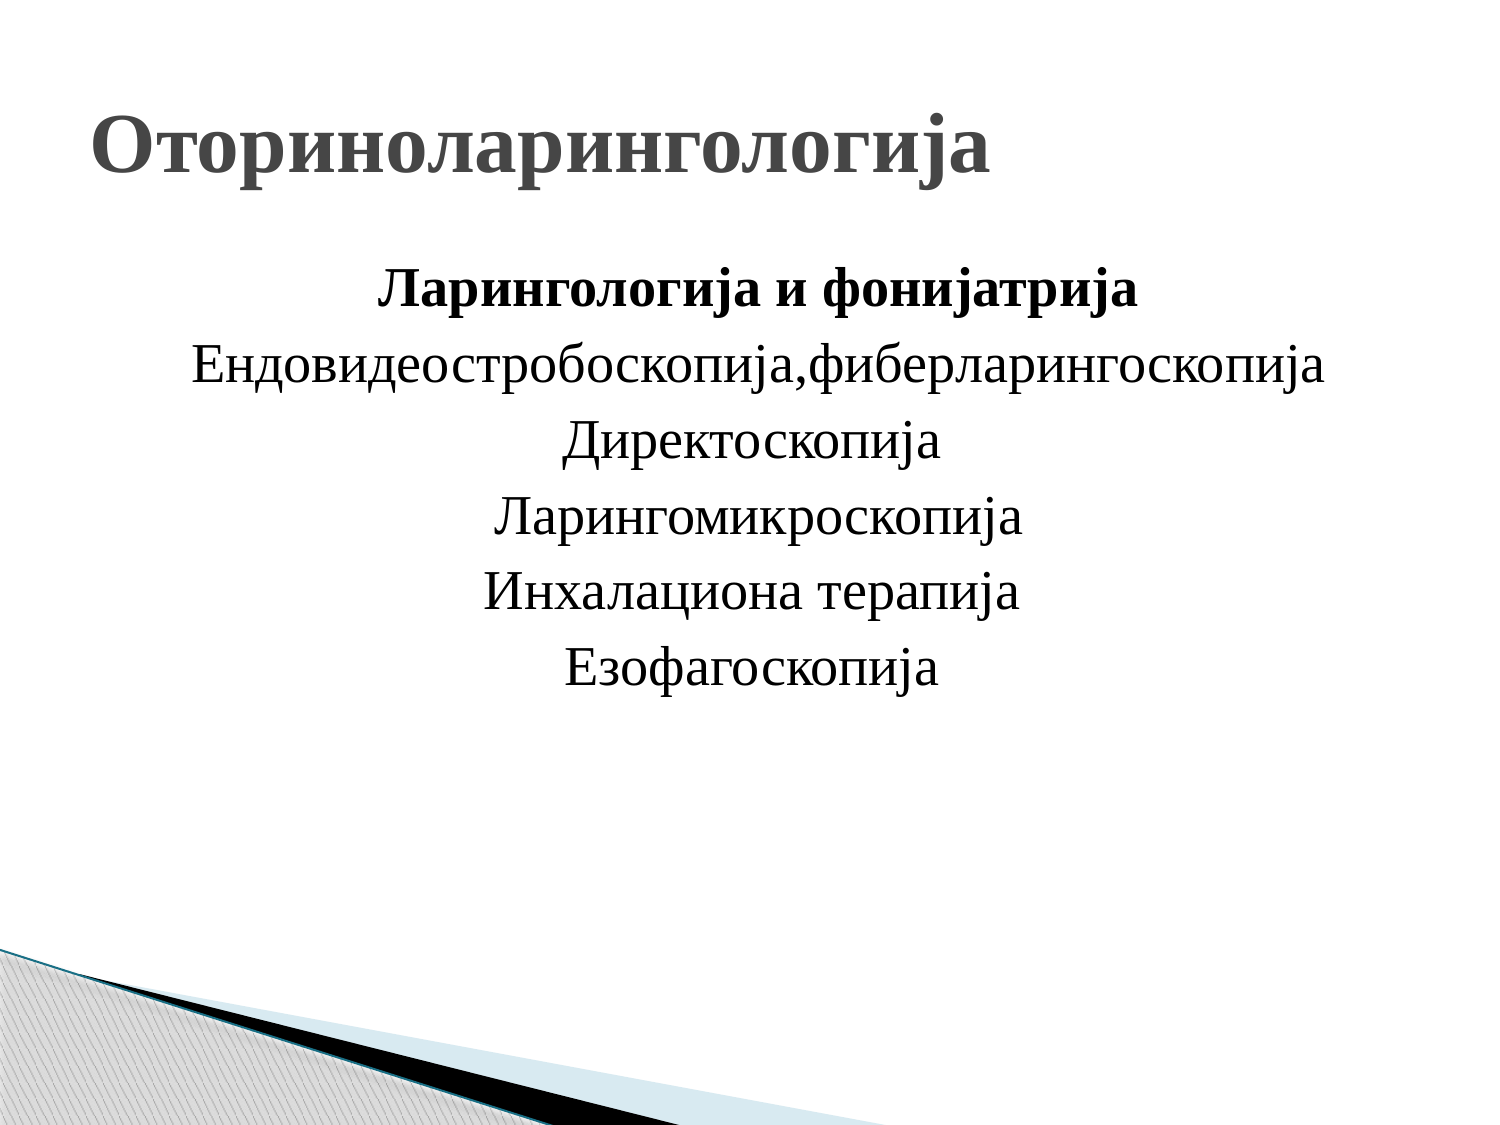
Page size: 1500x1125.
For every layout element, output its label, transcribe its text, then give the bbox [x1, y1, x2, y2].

title Оториноларингологија [75, 45, 1425, 233]
list Ларингологија и фонијатрија Ендовидеостробоскопија,фиберларингоскопија Директоскопија Ларингомикроскопија Инхалациона терапија Езофагоскопија [74, 242, 1426, 986]
